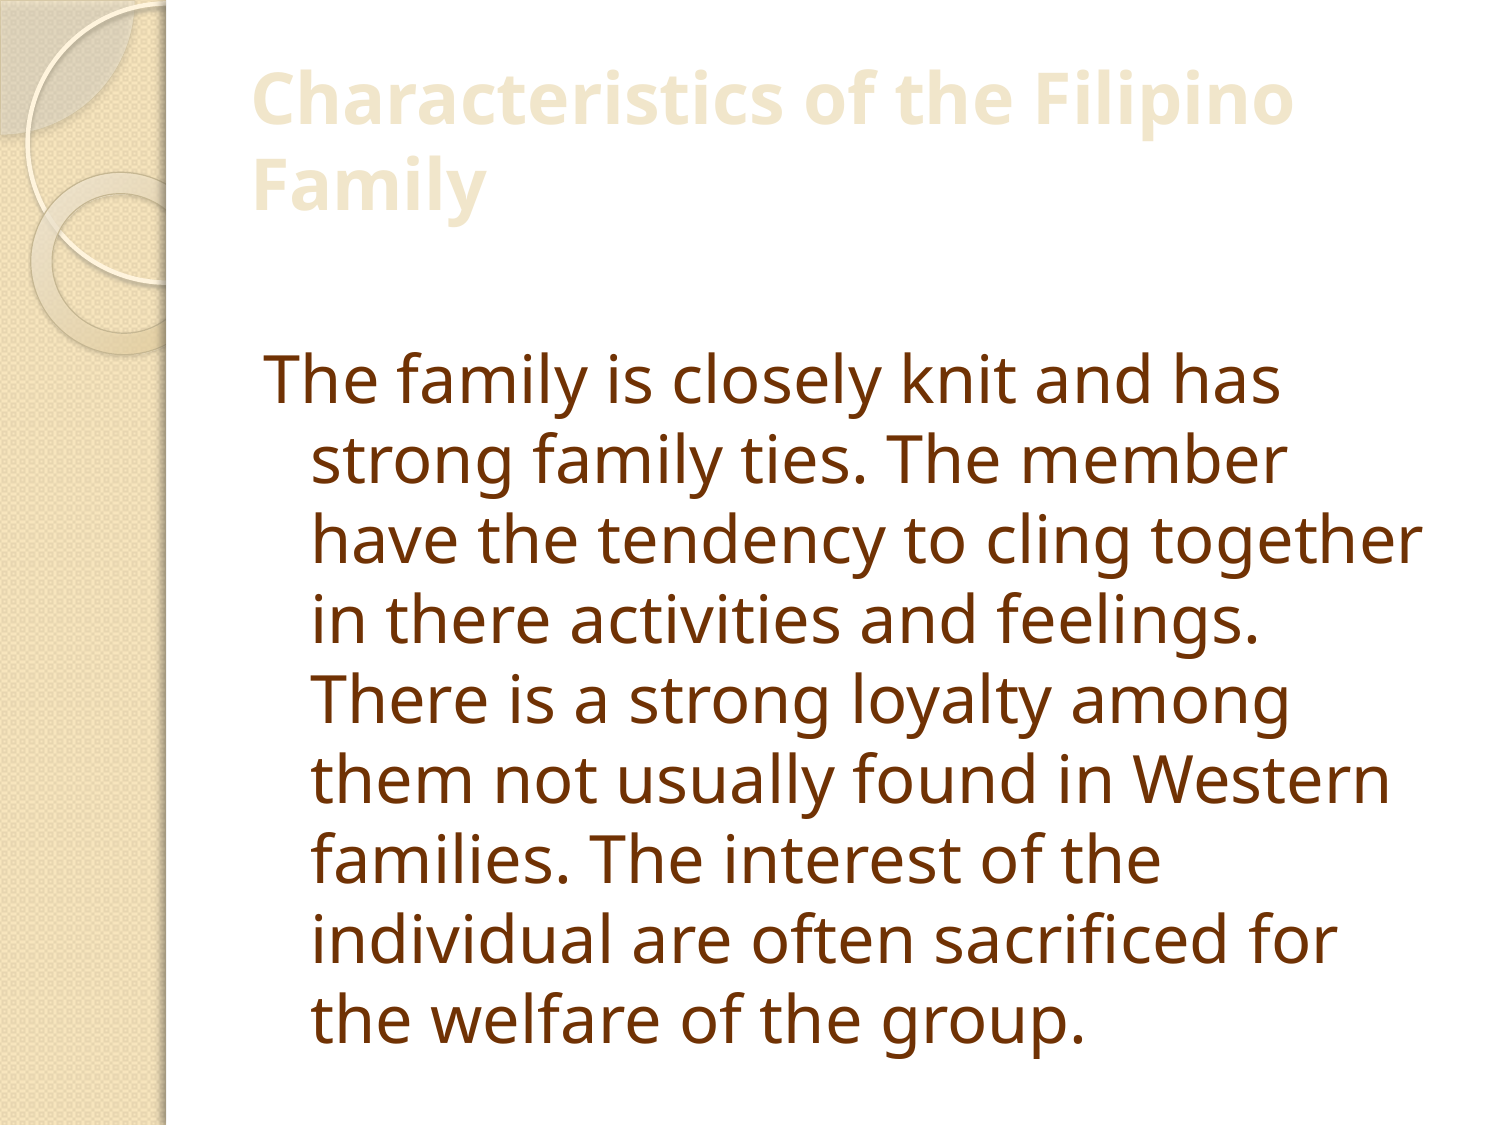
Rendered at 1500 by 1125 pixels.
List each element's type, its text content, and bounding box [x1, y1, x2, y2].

list The family is closely knit and has strong family ties. The member have the tendency to cling together in there activities and feelings. There is a strong loyalty among them not usually found in Western families. The interest of the individual are often sacrificed for the welfare of the group. [235, 237, 1466, 1025]
title Characteristics of the Filipino Family [235, 45, 1466, 233]
